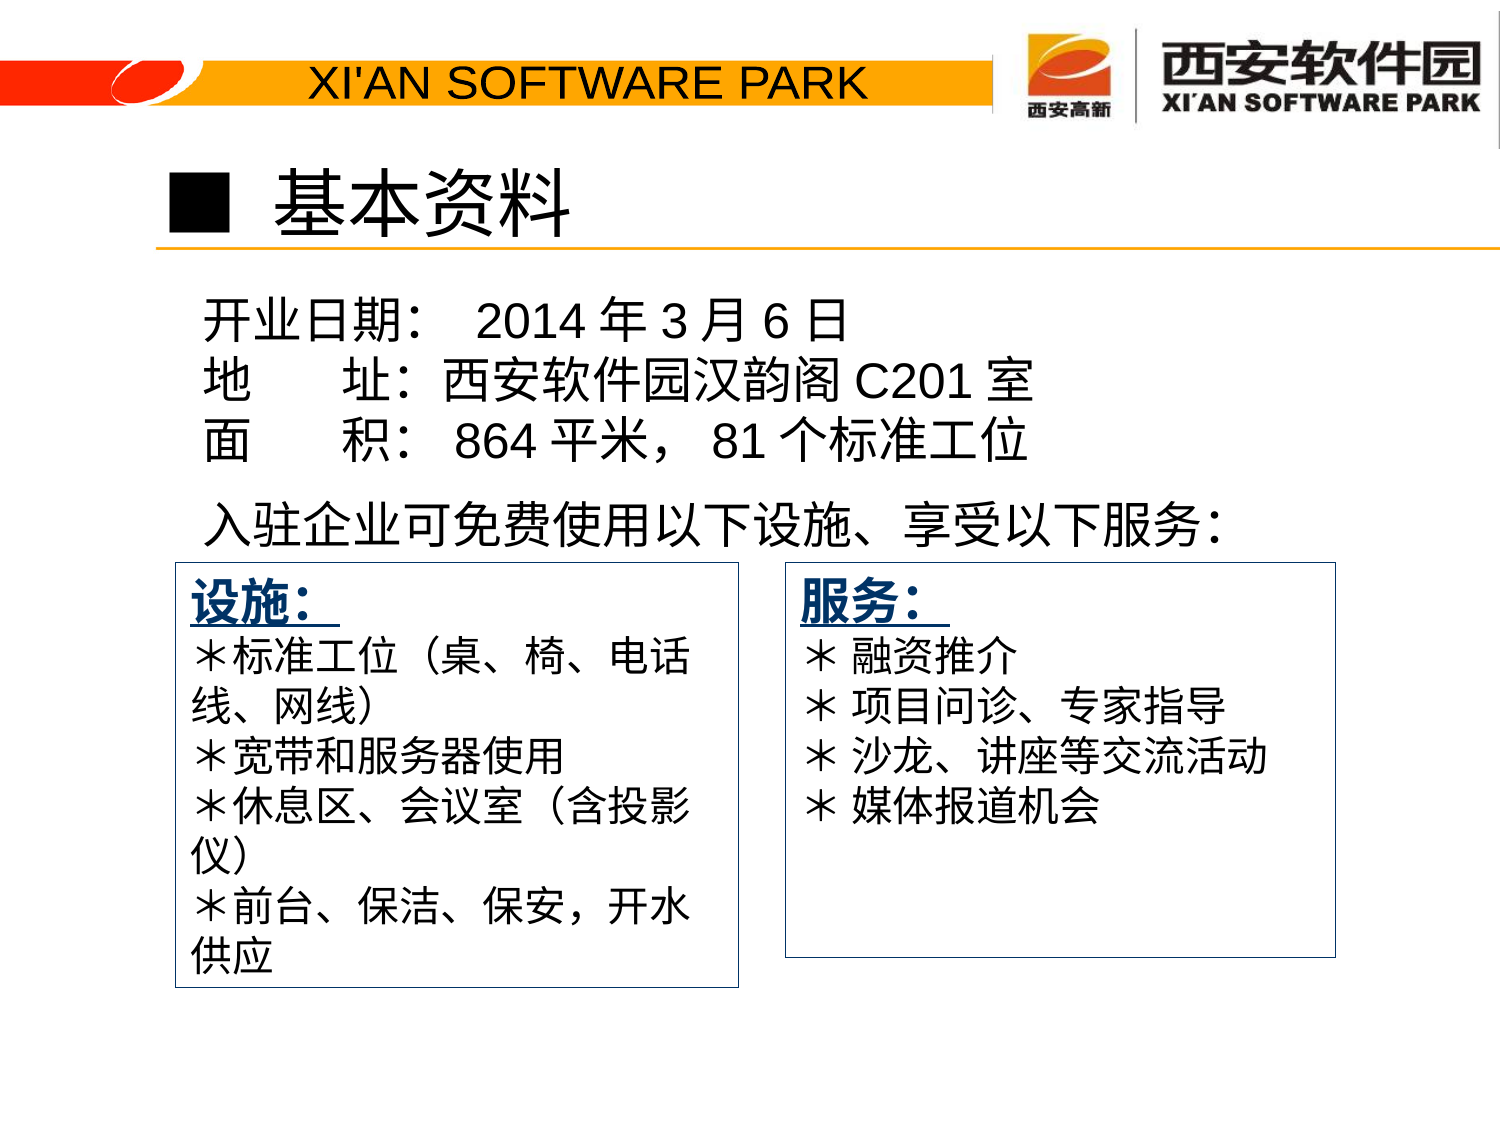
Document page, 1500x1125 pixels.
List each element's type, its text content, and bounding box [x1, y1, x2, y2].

text_box 服务： ＊ 融资推介 ＊ 项目问诊、专家指导 ＊ 沙龙、讲座等交流活动 ＊ 媒体报道机会 [785, 562, 1336, 958]
title ■ 基本资料 [147, 149, 950, 291]
text_box 开业日期： 2014年3月6日 地 址：西安软件园汉韵阁C201室 面 积：864平米，81个标准工位 入驻企业可免费使用以下设施、享受以下服务： [187, 281, 1336, 561]
picture [0, 0, 1500, 751]
text_box 设施： ＊标准工位（桌、椅、电话线、网线） ＊宽带和服务器使用 ＊休息区、会议室（含投影仪） ＊前台、保洁、保安，开水供应 [175, 562, 739, 988]
